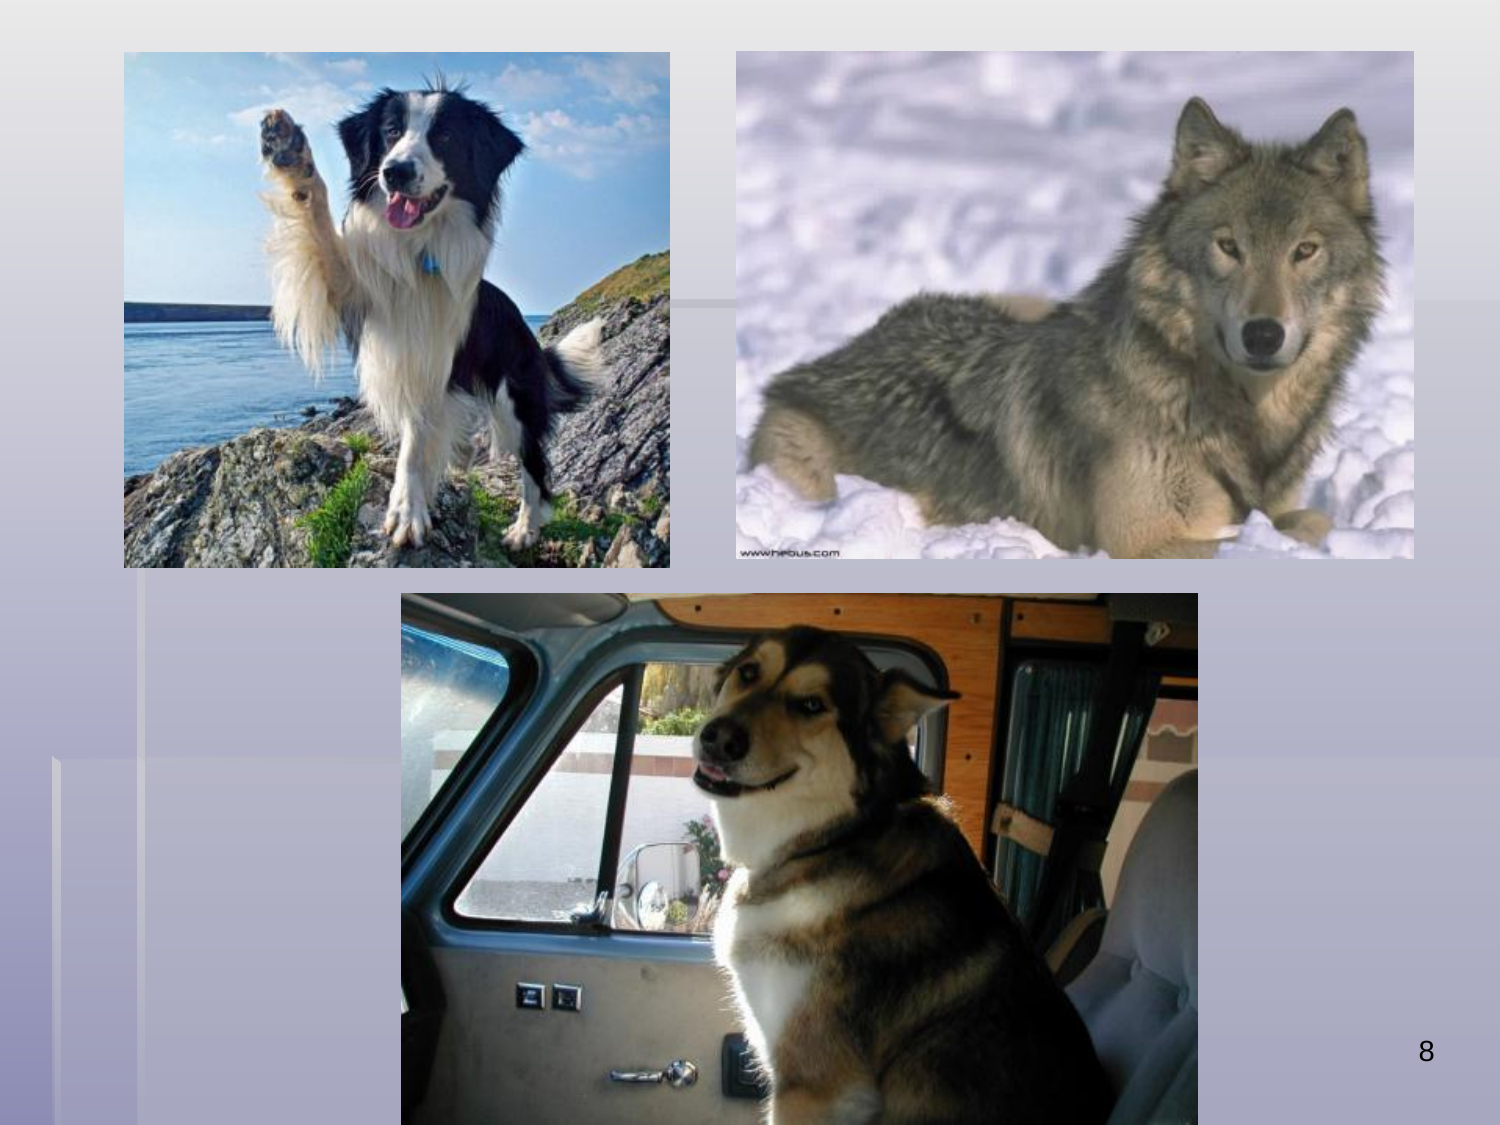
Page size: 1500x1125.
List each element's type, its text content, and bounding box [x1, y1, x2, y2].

picture [401, 592, 1198, 1125]
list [736, 51, 1414, 560]
slide_number 8 [1202, 1024, 1451, 1103]
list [123, 51, 671, 568]
